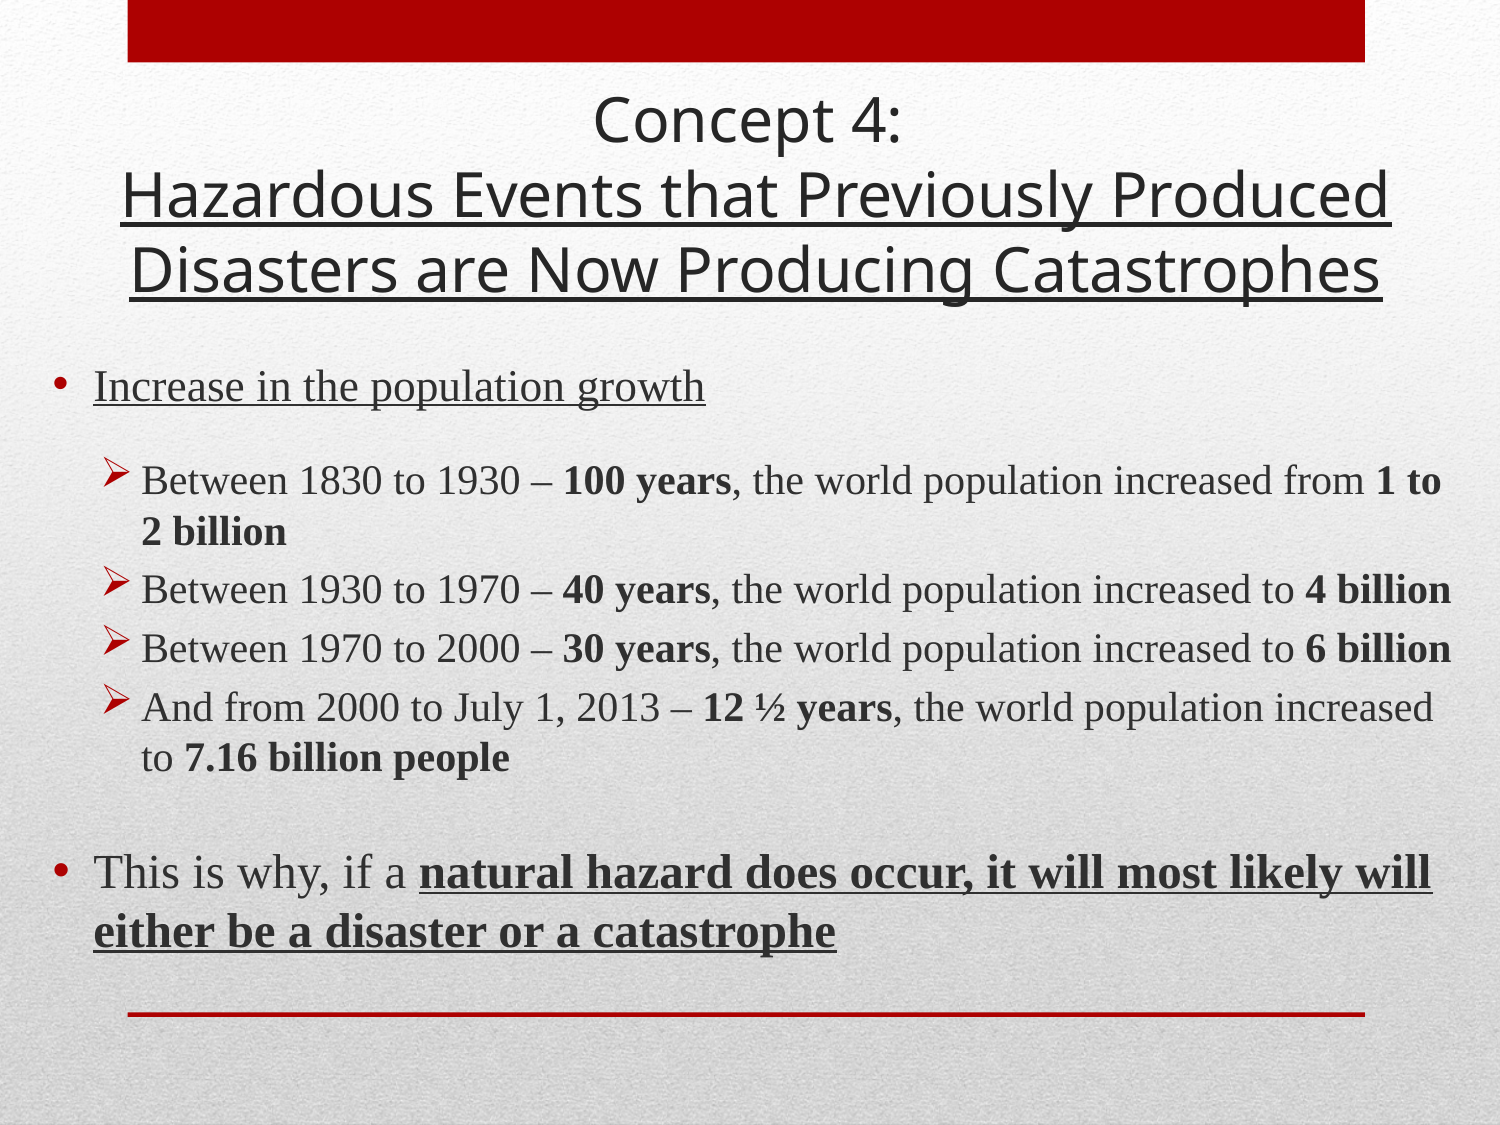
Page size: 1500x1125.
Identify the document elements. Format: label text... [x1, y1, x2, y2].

text_box Concept 4: Hazardous Events that Previously Produced Disasters are Now Producing Catastrophes [12, 62, 1500, 313]
list Increase in the population growth Between 1830 to 1930 – 100 years, the world population increased from 1 to 2 billion Between 1930 to 1970 – 40 years, the world population increased to 4 billion Between 1970 to 2000 – 30 years, the world population increased to 6 billion And from 2000 to July 1, 2013 – 12 ½ years, the world population increased to 7.16 billion people This is why, if a natural hazard does occur, it will most likely will either be a disaster or a catastrophe [37, 313, 1475, 1000]
